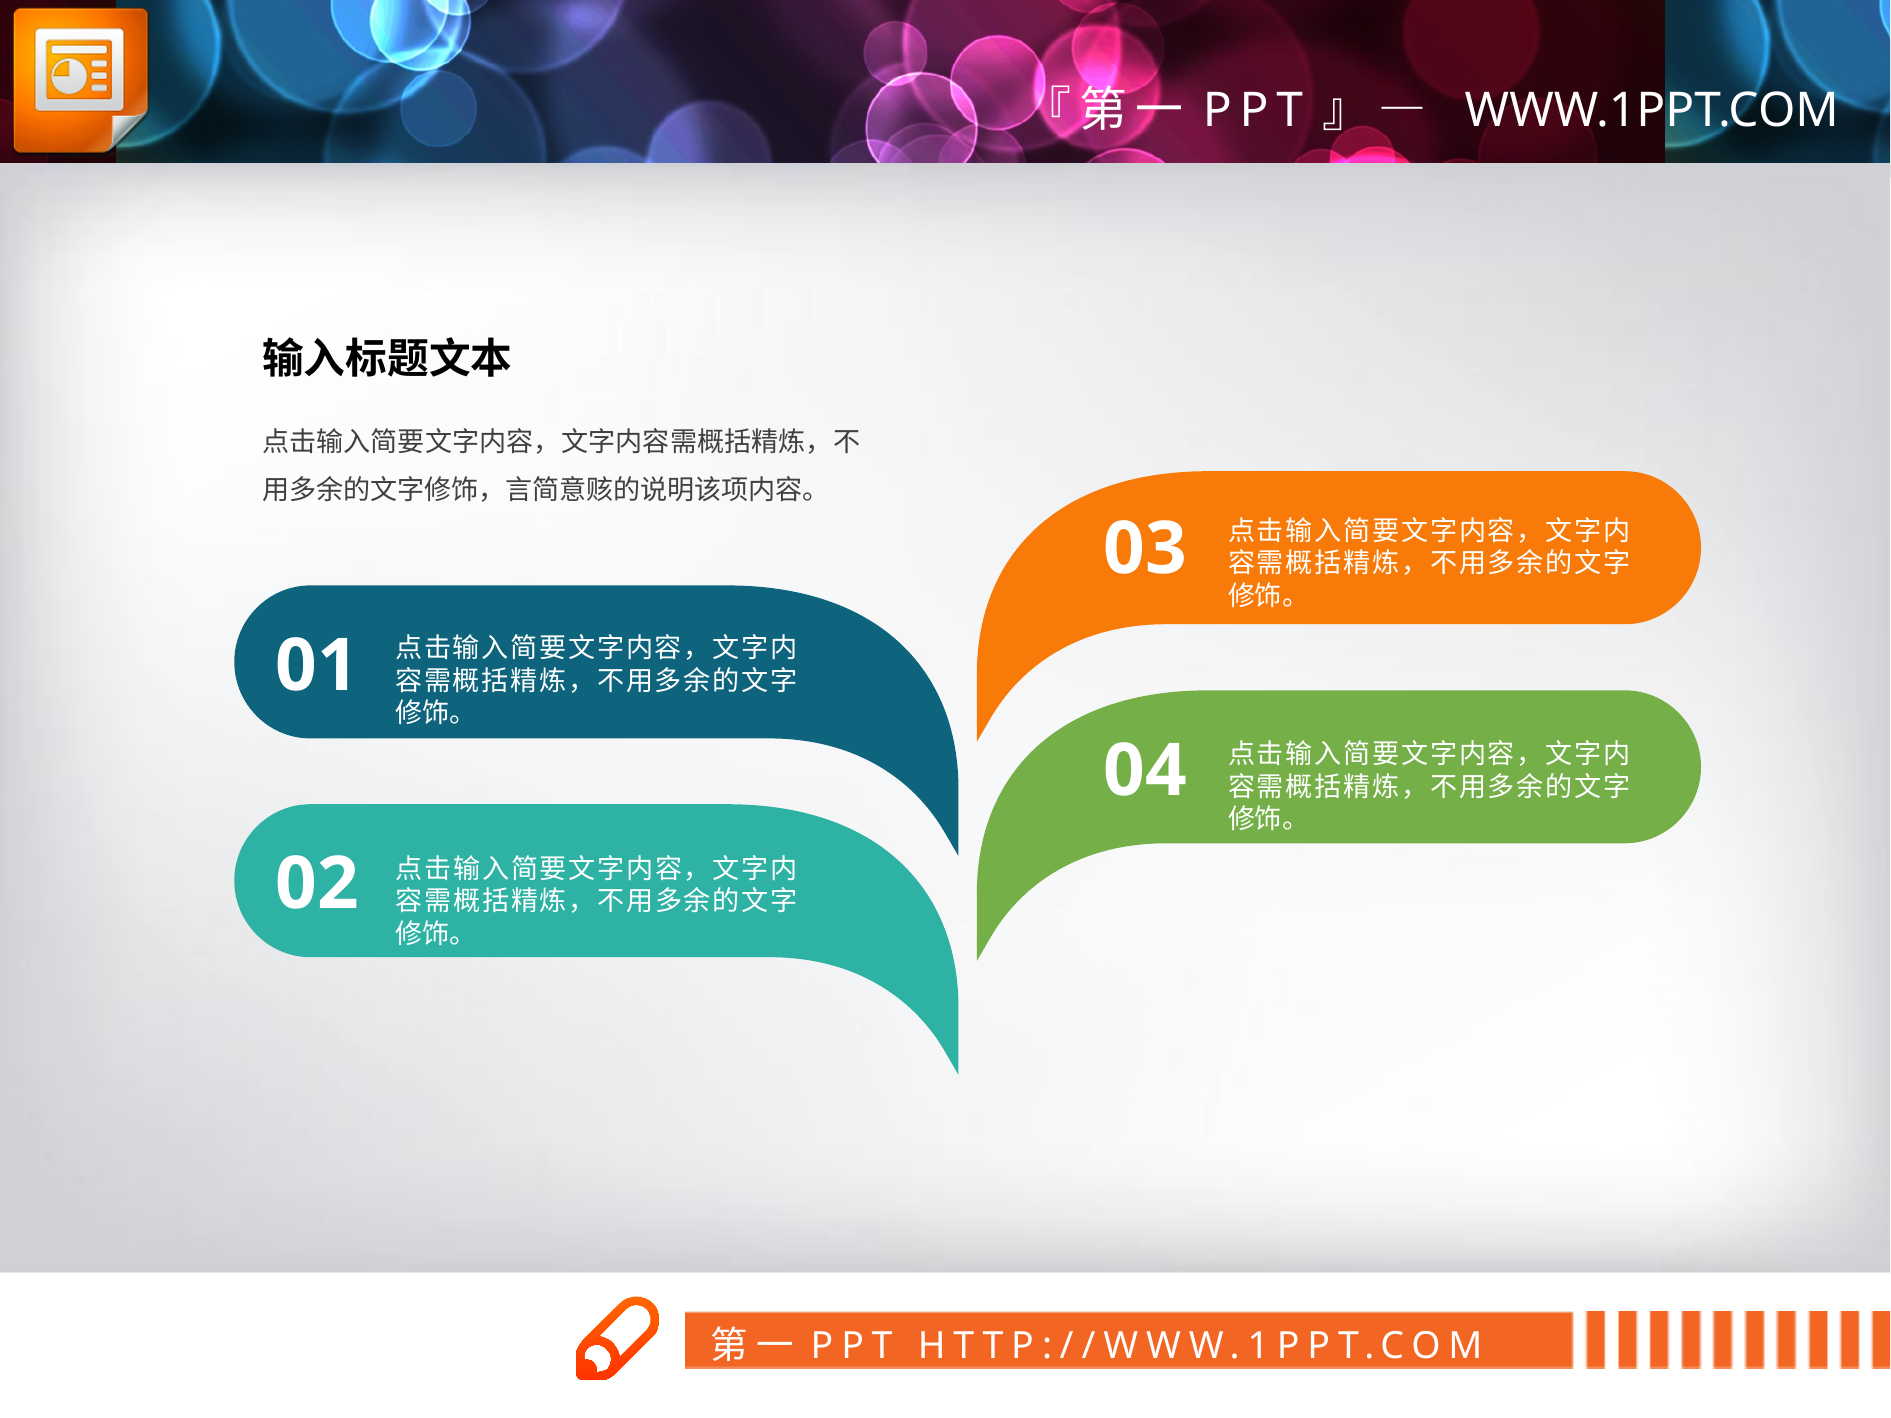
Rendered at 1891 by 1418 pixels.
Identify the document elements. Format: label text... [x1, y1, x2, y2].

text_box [976, 470, 1702, 690]
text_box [234, 585, 959, 803]
text_box 点击输入简要文字内容，文字内容需概括精炼，不用多余的文字修饰，言简意赅的说明该项内容。 [262, 407, 860, 506]
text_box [234, 803, 959, 1076]
text_box 输入标题文本 [262, 331, 619, 382]
picture [685, 1311, 1891, 1369]
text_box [976, 690, 1702, 962]
picture [0, 0, 1891, 1275]
